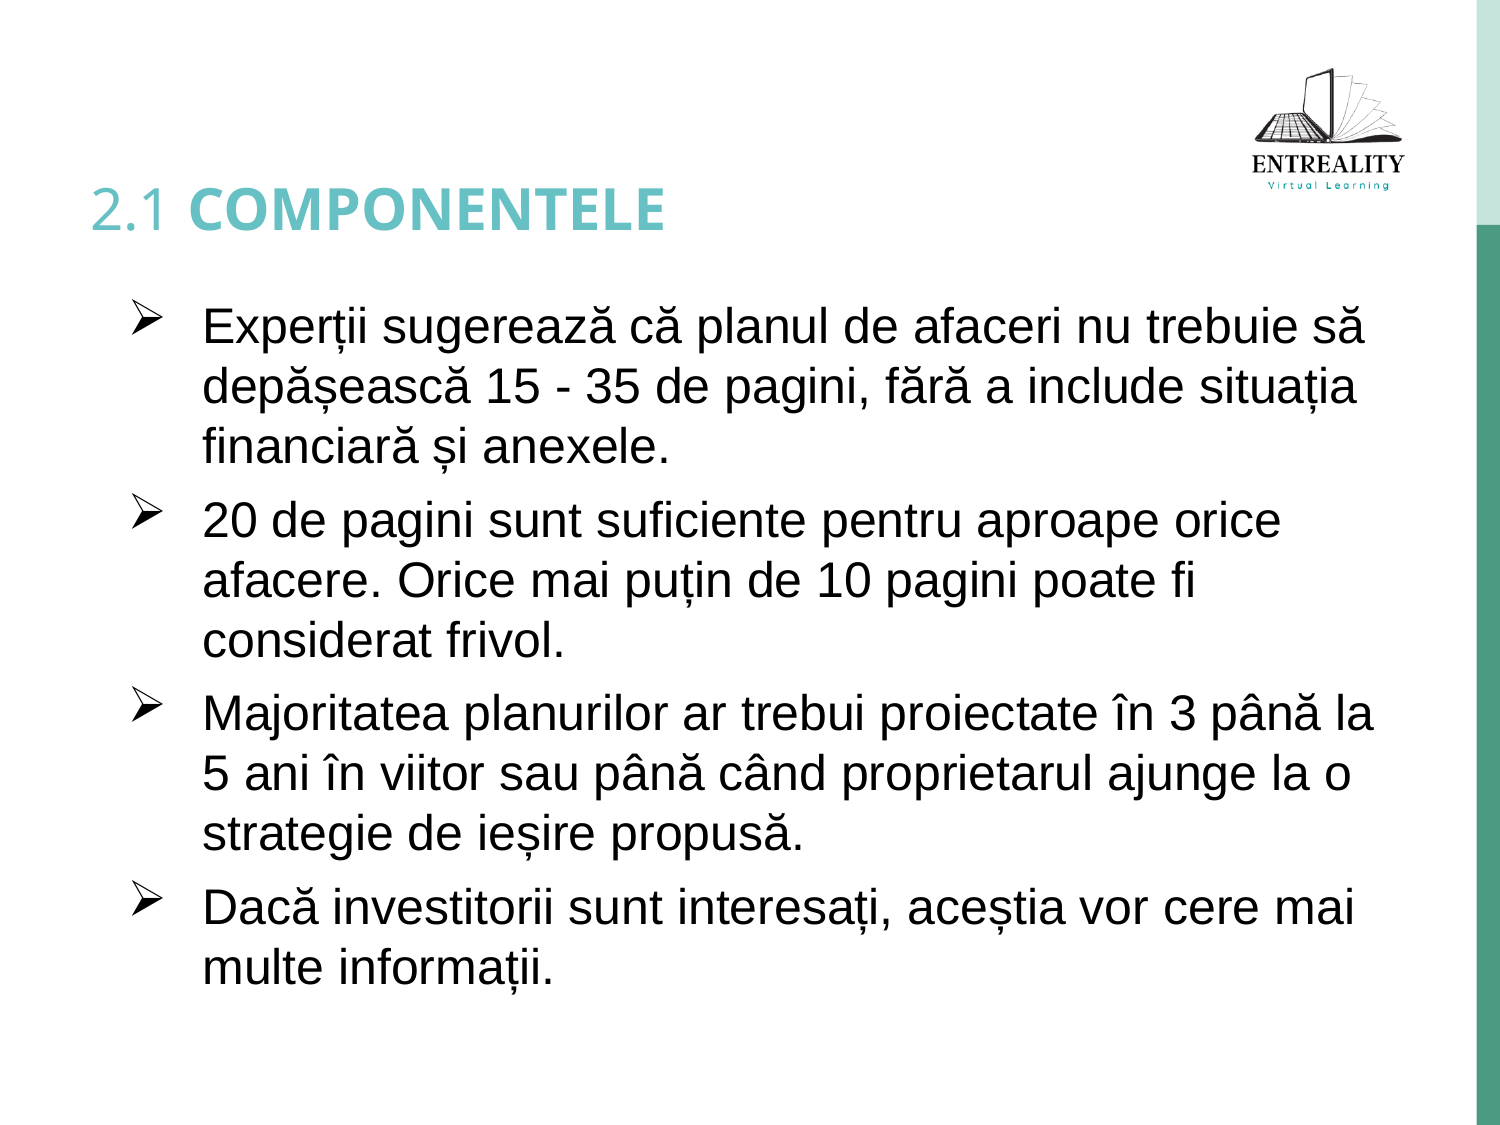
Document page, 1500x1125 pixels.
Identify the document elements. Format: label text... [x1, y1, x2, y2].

picture [1198, 0, 1458, 259]
list Experții sugerează că planul de afaceri nu trebuie să depășească 15 - 35 de pagini, fără a include situația financiară și anexele. 20 de pagini sunt suficiente pentru aproape orice afacere. Orice mai puțin de 10 pagini poate fi considerat frivol. Majoritatea planurilor ar trebui proiectate în 3 până la 5 ani în viitor sau până când proprietarul ajunge la o strategie de ieșire propusă. Dacă investitorii sunt interesați, aceștia vor cere mai multe informații. [75, 286, 1425, 1125]
title 2.1 COMPONENTELE [75, 25, 1025, 250]
